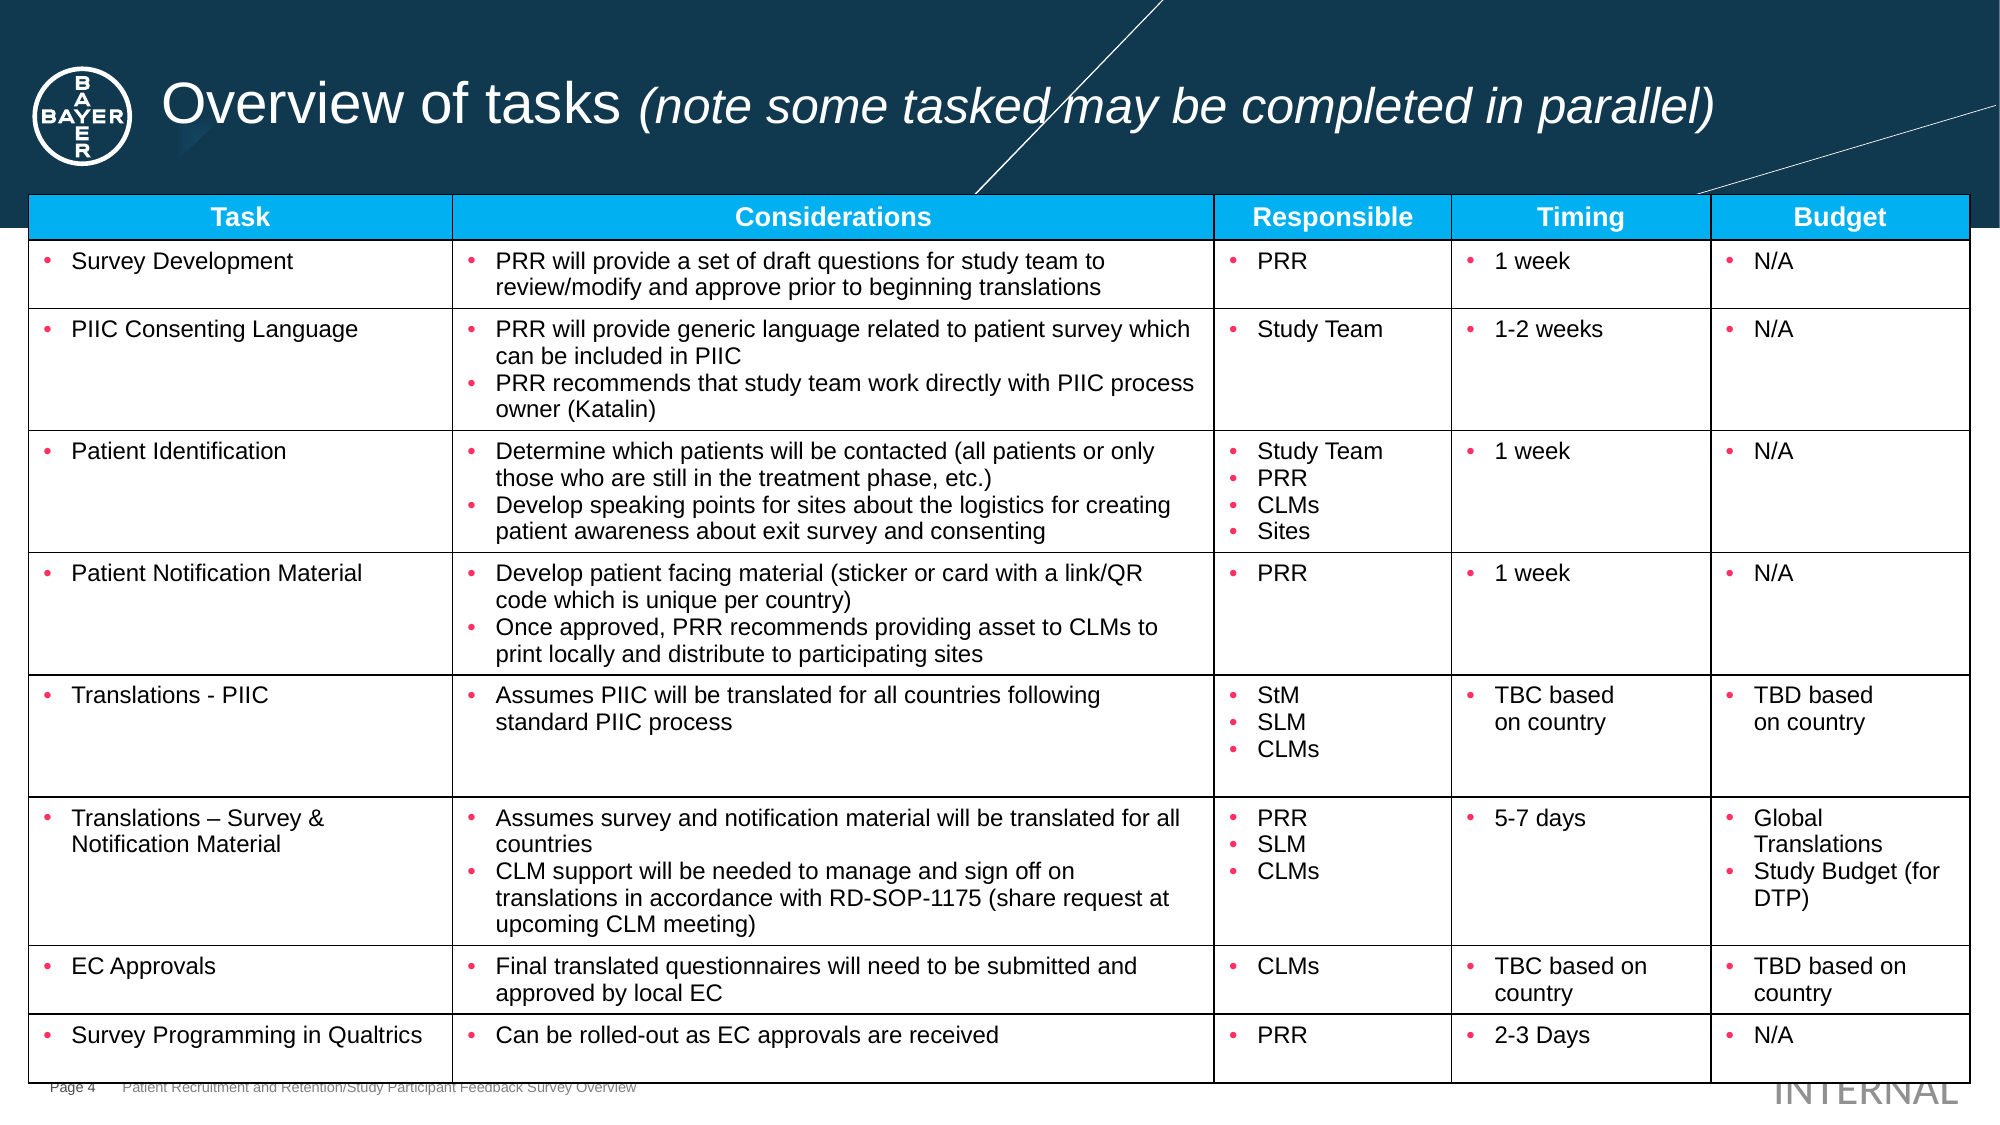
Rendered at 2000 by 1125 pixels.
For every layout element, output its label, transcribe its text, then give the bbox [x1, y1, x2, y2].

table_cell 2-3 Days [1452, 1015, 1710, 1082]
table_cell Translations - PIIC [29, 676, 452, 796]
table_cell N/A [1712, 1015, 1969, 1082]
table_cell 1-2 weeks [1452, 309, 1710, 430]
table_cell PRR will provide generic language related to patient survey which can be included in PIIC PRR recommends that study team work directly with PIIC process owner (Katalin) [453, 309, 1213, 430]
table_header Responsible [1215, 195, 1451, 239]
table_cell Assumes PIIC will be translated for all countries following standard PIIC process [453, 676, 1213, 796]
table_cell Assumes survey and notification material will be translated for all countries CLM support will be needed to manage and sign off on translations in accordance with RD-SOP-1175 (share request at upcoming CLM meeting) [453, 798, 1213, 945]
table_cell TBC based on country [1452, 676, 1710, 796]
table_cell Translations – Survey & Notification Material [29, 798, 452, 945]
table_cell PRR [1215, 553, 1451, 674]
table_cell Study Team PRR CLMs Sites [1215, 431, 1451, 552]
table_cell EC Approvals [29, 946, 452, 1013]
table_cell PRR [1215, 1015, 1451, 1082]
table_cell TBD based on country [1712, 676, 1969, 796]
table_cell PRR [1215, 241, 1451, 308]
table_cell Study Team [1215, 309, 1451, 430]
table_cell N/A [1712, 309, 1969, 430]
table_cell Develop patient facing material (sticker or card with a link/QR code which is unique per country) Once approved, PRR recommends providing asset to CLMs to print locally and distribute to participating sites [453, 553, 1213, 674]
table_cell Patient Identification [29, 431, 452, 552]
table_cell Global Translations Study Budget (for DTP) [1712, 798, 1969, 945]
table_cell N/A [1712, 241, 1969, 308]
footer Patient Recruitment and Retention/Study Participant Feedback Survey Overview [122, 1084, 1540, 1096]
table_cell PIIC Consenting Language [29, 309, 452, 430]
table_header Budget [1712, 195, 1969, 239]
table_header Considerations [453, 195, 1213, 239]
table_cell N/A [1712, 431, 1969, 552]
slide_number Page 4 [40, 1084, 105, 1096]
table_cell CLMs [1215, 946, 1451, 1013]
table_cell PRR SLM CLMs [1215, 798, 1451, 945]
table_cell Can be rolled-out as EC approvals are received [453, 1015, 1213, 1082]
title Overview of tasks (note some tasked may be completed in parallel) [161, 29, 1933, 172]
table_cell 1 week [1452, 241, 1710, 308]
table_header Task [29, 195, 452, 239]
table_cell Determine which patients will be contacted (all patients or only those who are still in the treatment phase, etc.) Develop speaking points for sites about the logistics for creating patient awareness about exit survey and consenting [453, 431, 1213, 552]
table_cell Patient Notification Material [29, 553, 452, 674]
table_cell TBD based on country [1712, 946, 1969, 1013]
table_cell N/A [1712, 553, 1969, 674]
table_cell Survey Development [29, 241, 452, 308]
table_cell 1 week [1452, 431, 1710, 552]
table_cell Final translated questionnaires will need to be submitted and approved by local EC [453, 946, 1213, 1013]
table_cell 5-7 days [1452, 798, 1710, 945]
table_cell 1 week [1452, 553, 1710, 674]
table_cell TBC based on country [1452, 946, 1710, 1013]
table_cell StM SLM CLMs [1215, 676, 1451, 796]
table_cell PRR will provide a set of draft questions for study team to review/modify and approve prior to beginning translations [453, 241, 1213, 308]
table_cell Survey Programming in Qualtrics [29, 1015, 452, 1082]
table_header Timing [1452, 195, 1710, 239]
